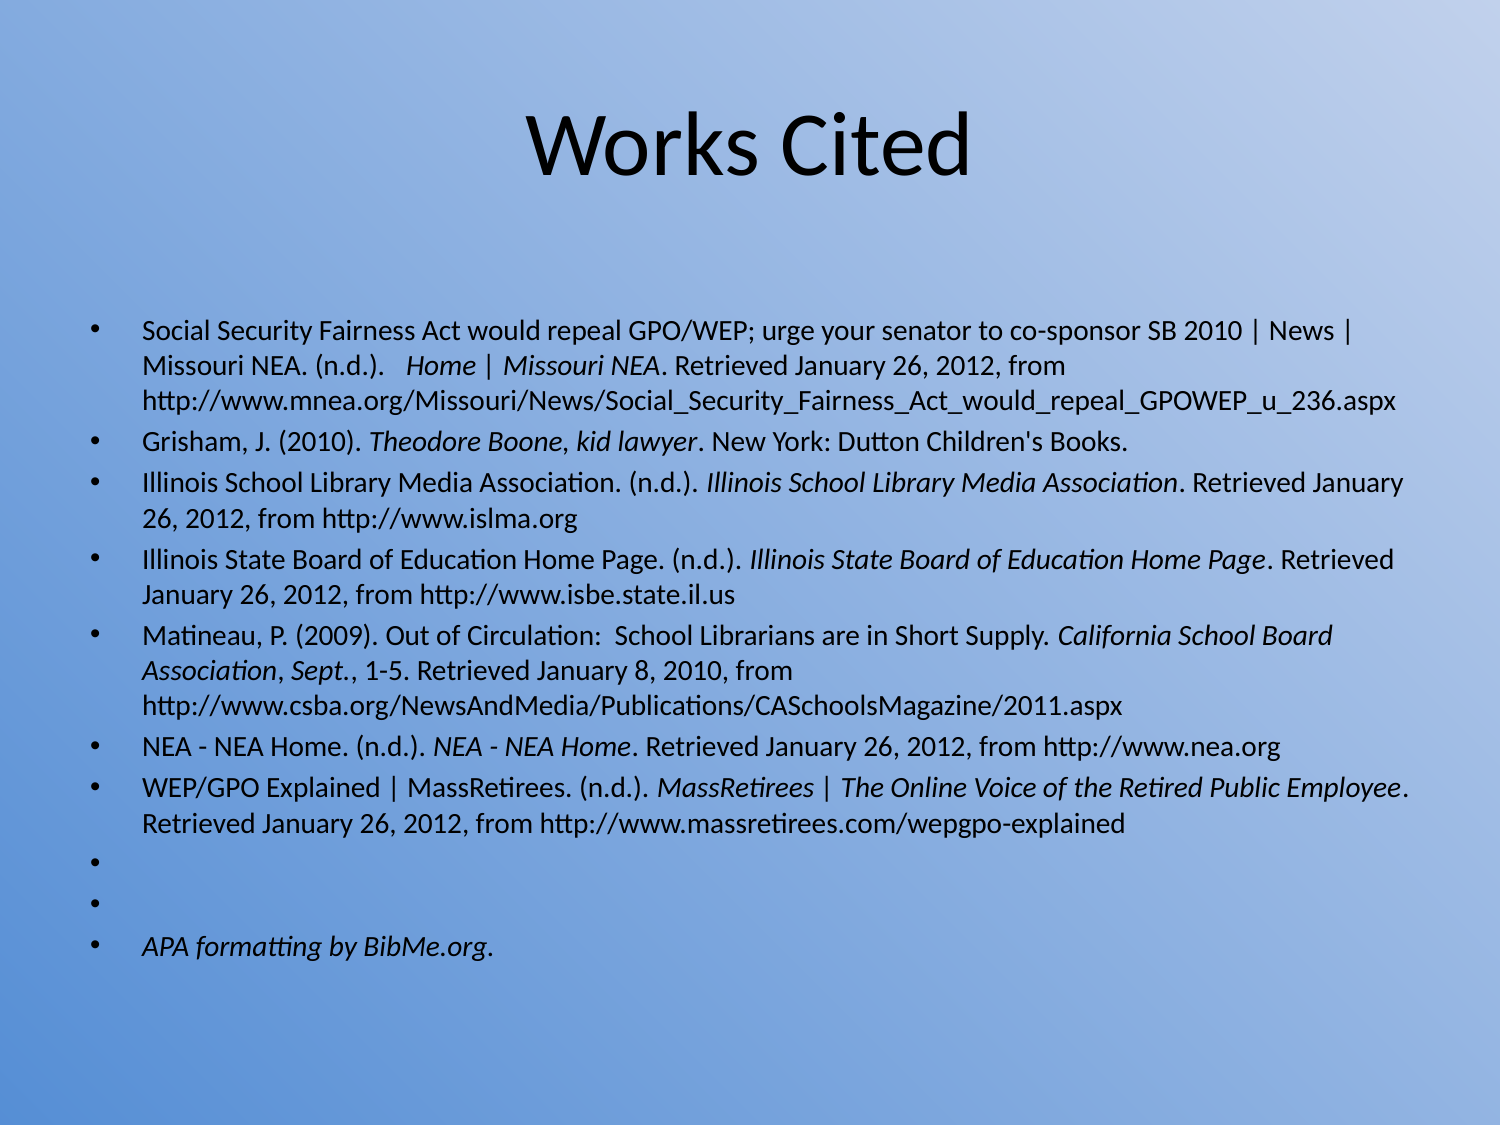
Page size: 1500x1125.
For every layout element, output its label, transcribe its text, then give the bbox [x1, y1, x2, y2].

title Works Cited [75, 45, 1425, 233]
list Social Security Fairness Act would repeal GPO/WEP; urge your senator to co-sponsor SB 2010 | News | Missouri NEA. (n.d.). Home | Missouri NEA. Retrieved January 26, 2012, from http://www.mnea.org/Missouri/News/Social_Security_Fairness_Act_would_repeal_GPOWEP_u_236.aspx Grisham, J. (2010). Theodore Boone, kid lawyer. New York: Dutton Children's Books. Illinois School Library Media Association. (n.d.). Illinois School Library Media Association. Retrieved January 26, 2012, from http://www.islma.org Illinois State Board of Education Home Page. (n.d.). Illinois State Board of Education Home Page. Retrieved January 26, 2012, from http://www.isbe.state.il.us Matineau, P. (2009). Out of Circulation: School Librarians are in Short Supply. California School Board Association, Sept., 1-5. Retrieved January 8, 2010, from http://www.csba.org/NewsAndMedia/Publications/CASchoolsMagazine/2011.aspx NEA - NEA Home. (n.d.). NEA - NEA Home. Retrieved January 26, 2012, from http://www.nea.org WEP/GPO Explained | MassRetirees. (n.d.). MassRetirees | The Online Voice of the Retired Public Employee. Retrieved January 26, 2012, from http://www.massretirees.com/wepgpo-explained APA formatting by BibMe.org. [75, 262, 1425, 1005]
